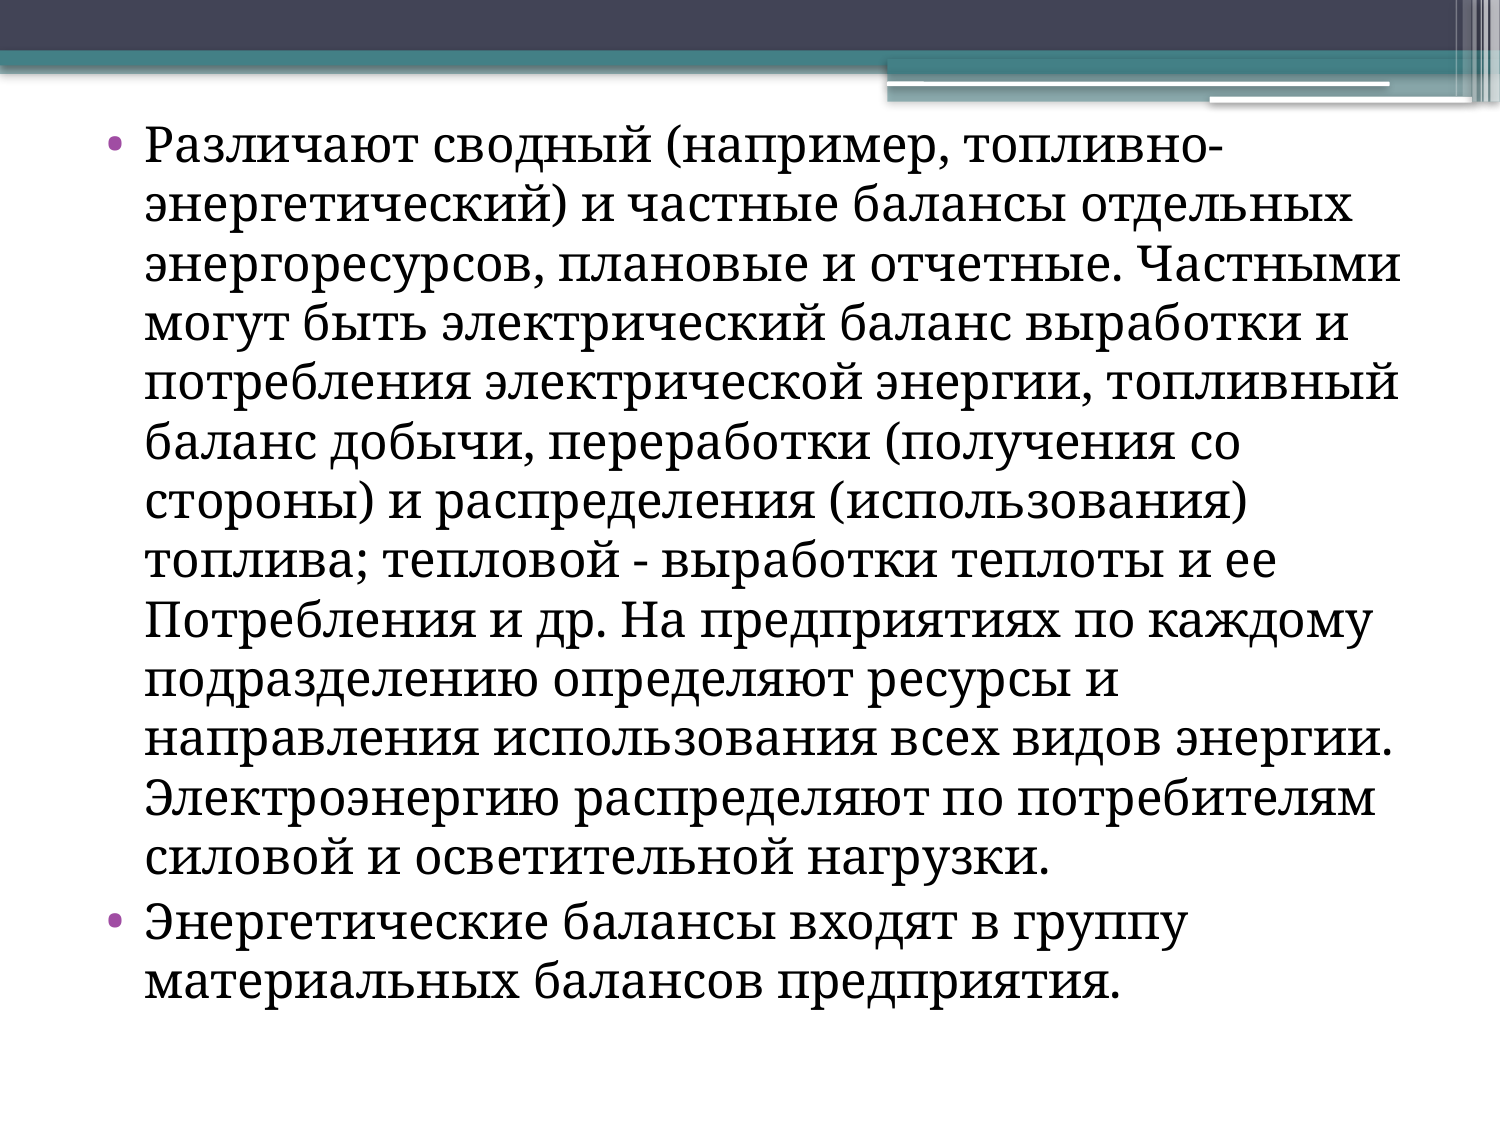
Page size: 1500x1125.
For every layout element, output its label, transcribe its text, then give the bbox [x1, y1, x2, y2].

list Различают сводный (например, топливно-энергетический) и частные балансы отдельных энергоресурсов, плановые и отчетные. Частными могут быть электрический баланс выработки и потребления электрической энергии, топливный баланс добычи, переработки (получения со стороны) и распределения (использования) топлива; тепловой - выработки теплоты и ее Потребления и др. На предприятиях по каждому подразделению определяют ресурсы и направления использования всех видов энергии. Электроэнергию распределяют по потребителям силовой и осветительной нагрузки. Энергетические балансы входят в группу материальных балансов предприятия. [75, 105, 1425, 1035]
